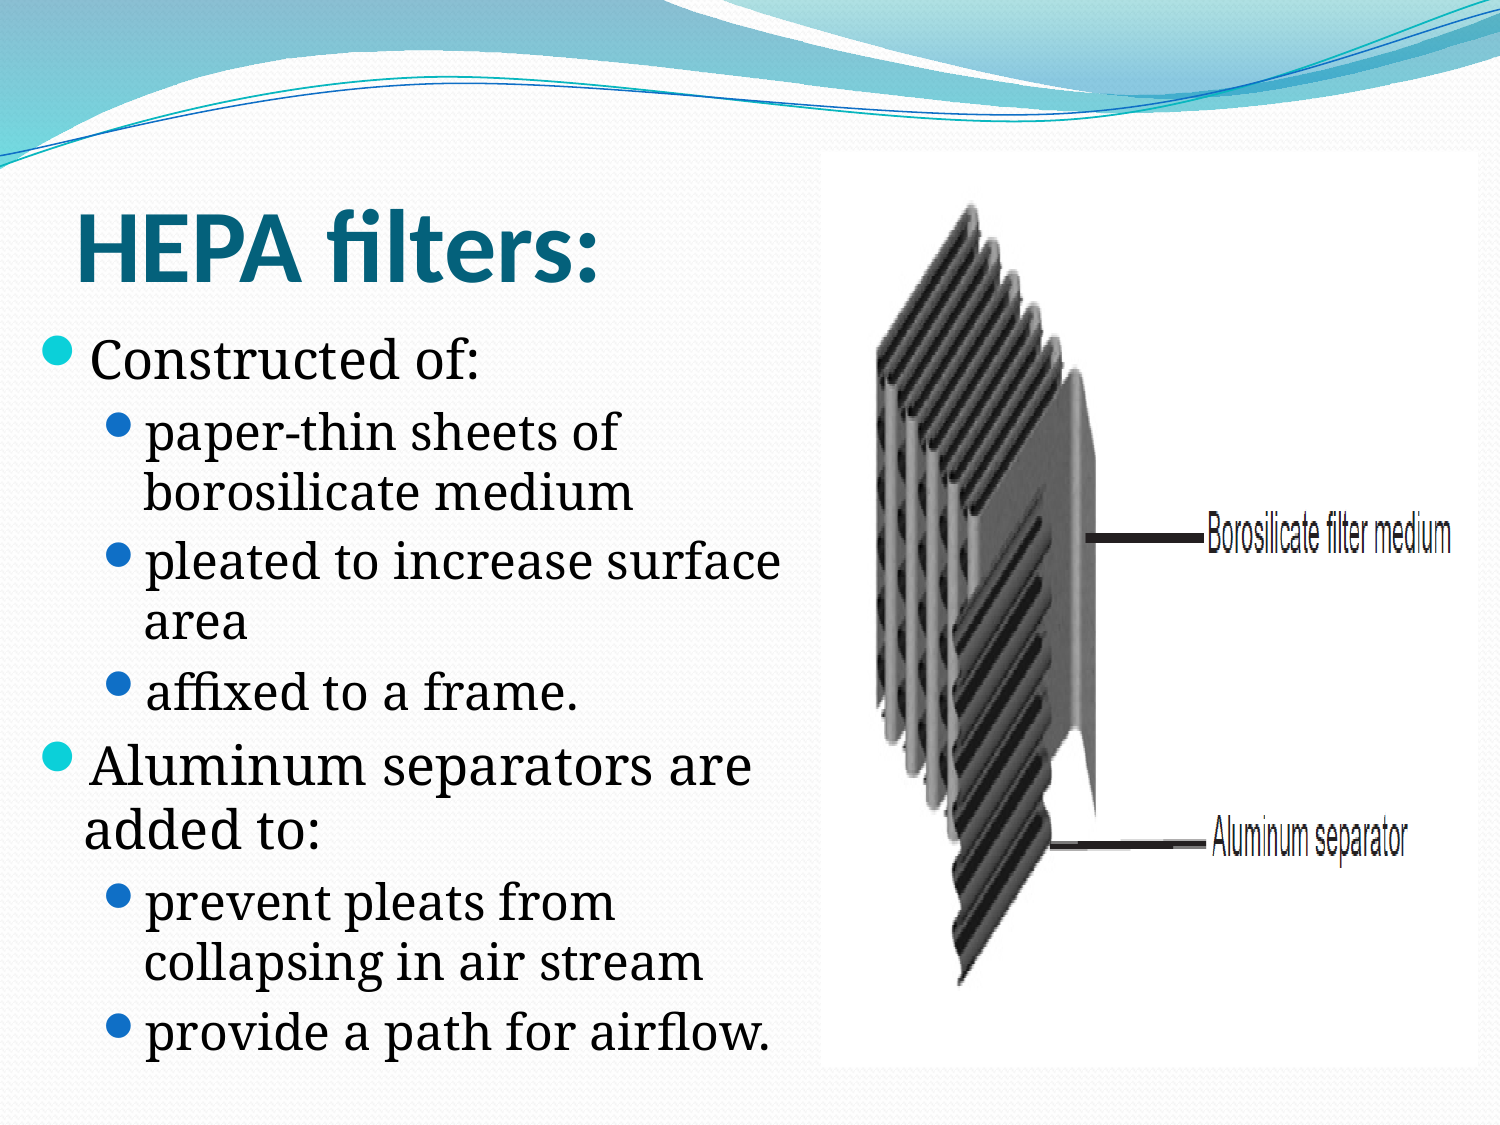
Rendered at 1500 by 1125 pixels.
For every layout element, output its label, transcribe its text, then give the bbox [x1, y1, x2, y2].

picture [821, 152, 1479, 1067]
title HEPA filters: [75, 115, 1425, 303]
list Constructed of: paper-thin sheets of borosilicate medium pleated to increase surface area affixed to a frame. Aluminum separators are added to: prevent pleats from collapsing in air stream provide a path for airflow. [23, 317, 832, 1090]
